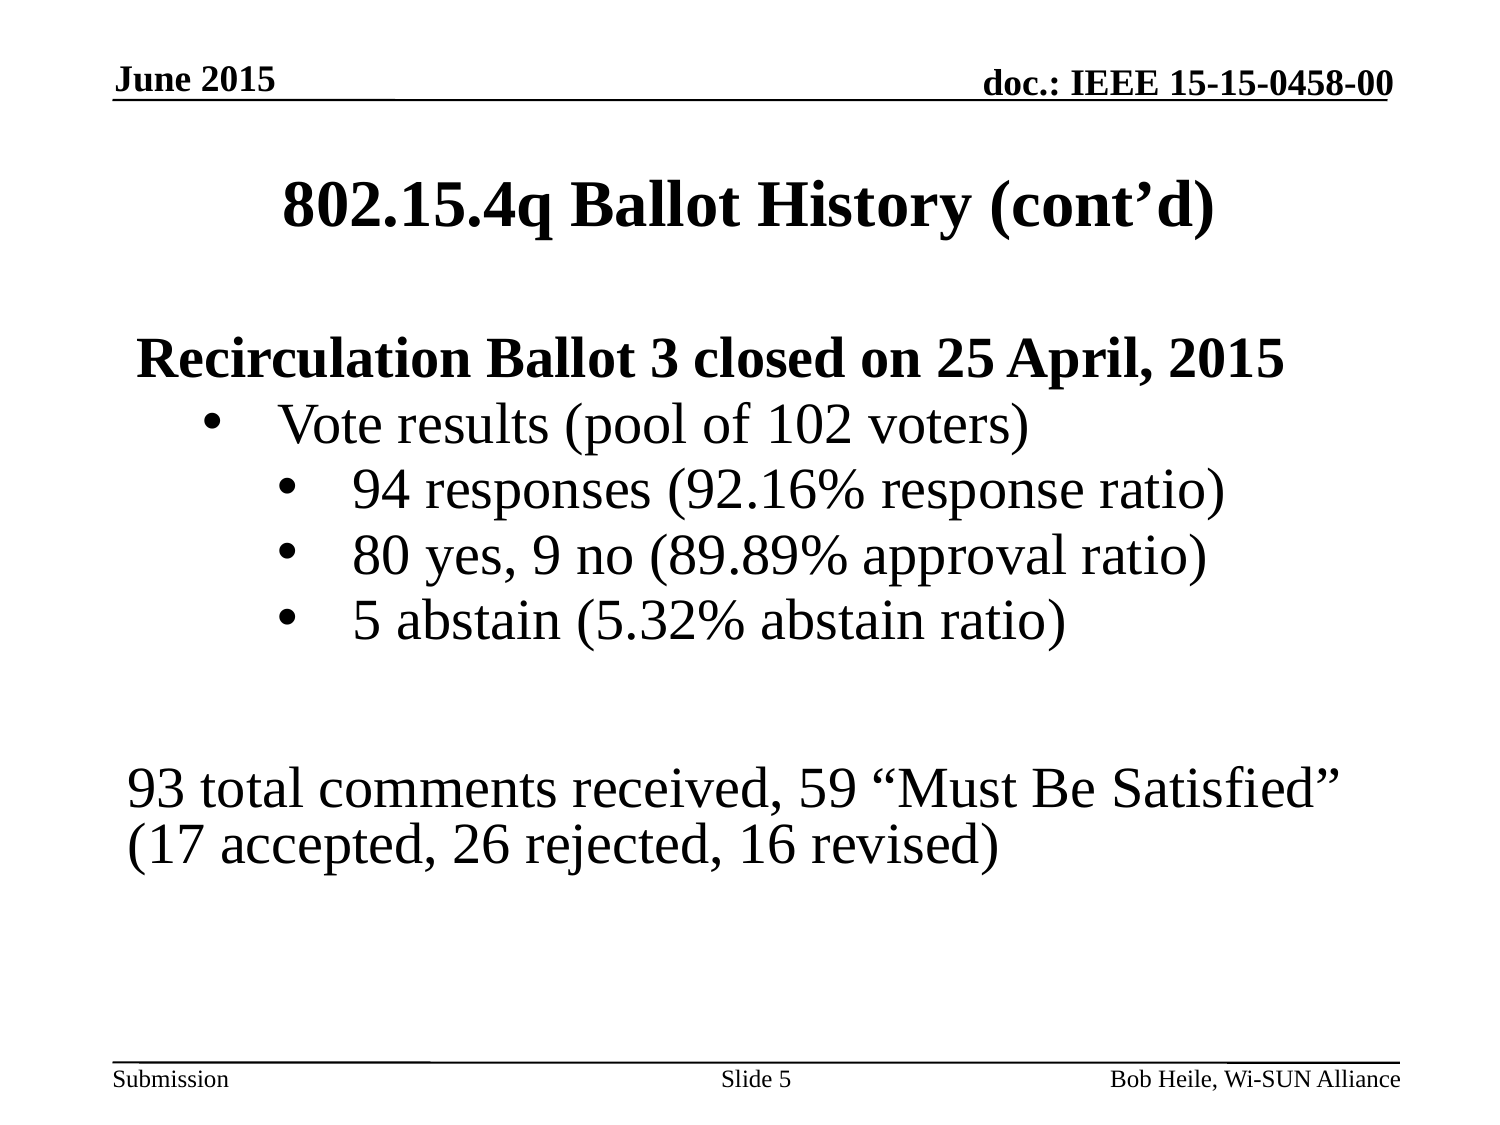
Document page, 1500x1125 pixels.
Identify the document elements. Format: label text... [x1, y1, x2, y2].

footer Bob Heile, Wi-SUN Alliance [878, 1061, 1402, 1093]
slide_number Slide 5 [712, 1061, 800, 1123]
list Recirculation Ballot 3 closed on 25 April, 2015 Vote results (pool of 102 voters) 94 responses (92.16% response ratio) 80 yes, 9 no (89.89% approval ratio) 5 abstain (5.32% abstain ratio) 93 total comments received, 59 “Must Be Satisfied” (17 accepted, 26 rejected, 16 revised) [112, 324, 1388, 1000]
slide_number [114, 54, 423, 100]
title 802.15.4q Ballot History (cont’d) [112, 112, 1388, 288]
